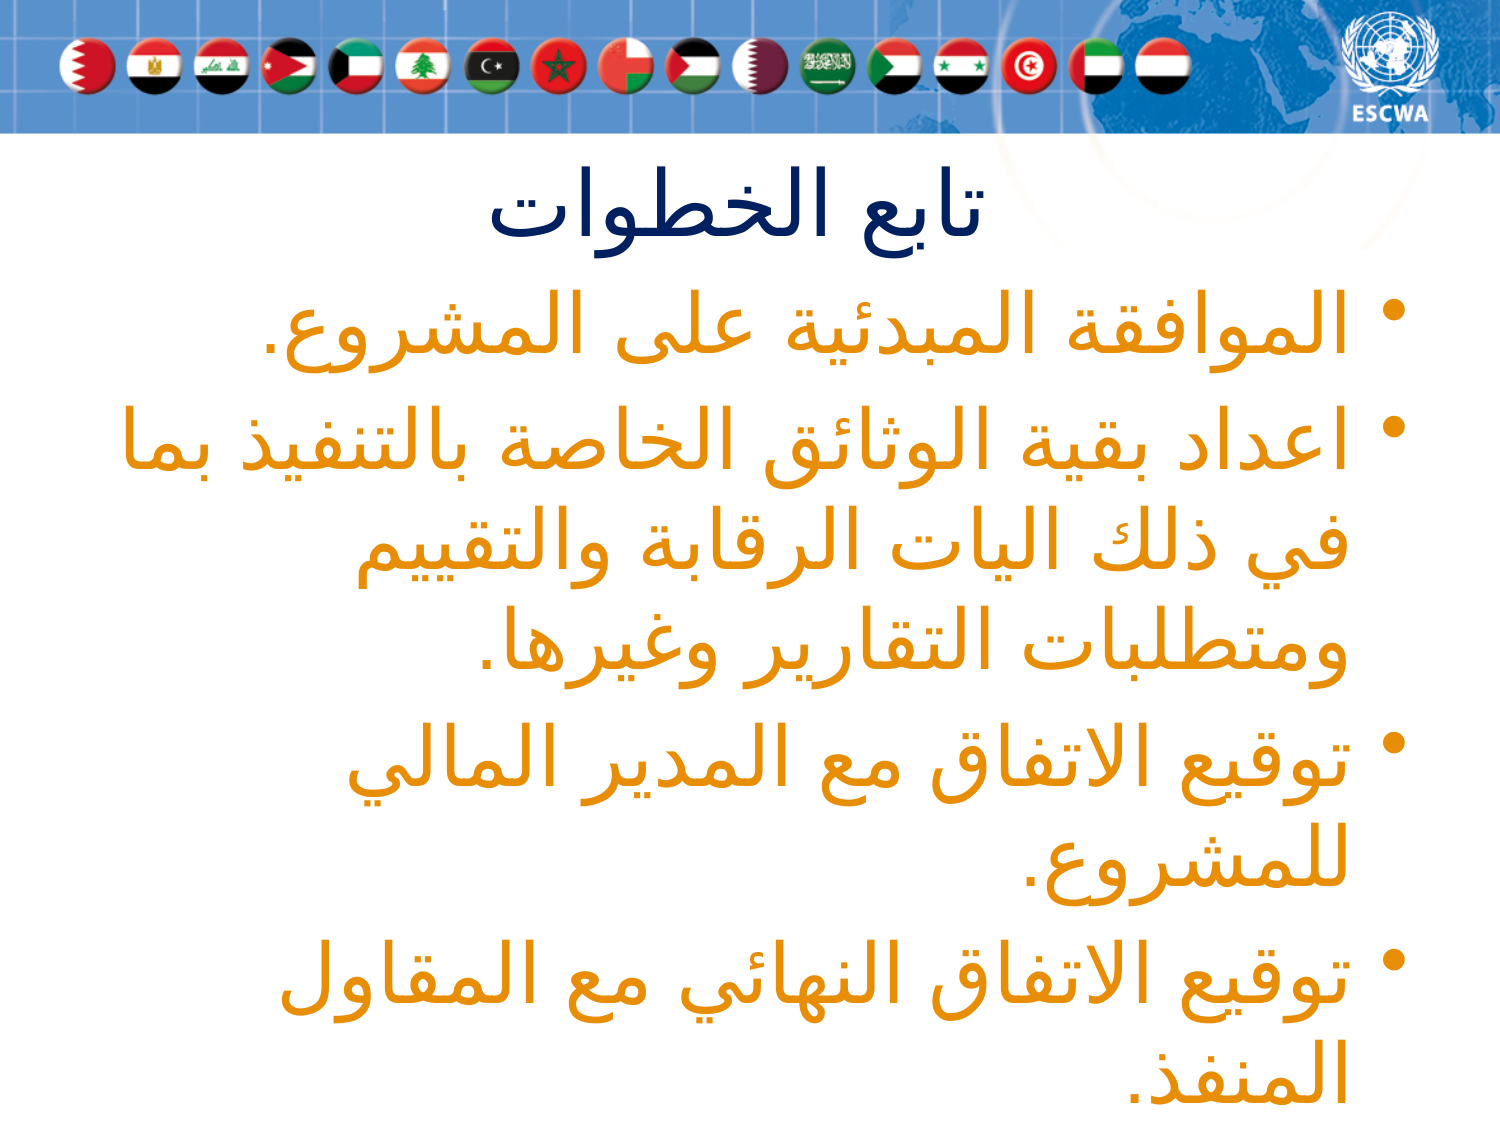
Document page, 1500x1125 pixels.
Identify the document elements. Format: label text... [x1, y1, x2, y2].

picture [0, 0, 1500, 1125]
title تابع الخطوات [75, 137, 1425, 250]
list الموافقة المبدئية على المشروع. اعداد بقية الوثائق الخاصة بالتنفيذ بما في ذلك اليات الرقابة والتقييم ومتطلبات التقارير وغيرها. توقيع الاتفاق مع المدير المالي للمشروع. توقيع الاتفاق النهائي مع المقاول المنفذ. البدء التنفيذ. [75, 262, 1425, 1063]
